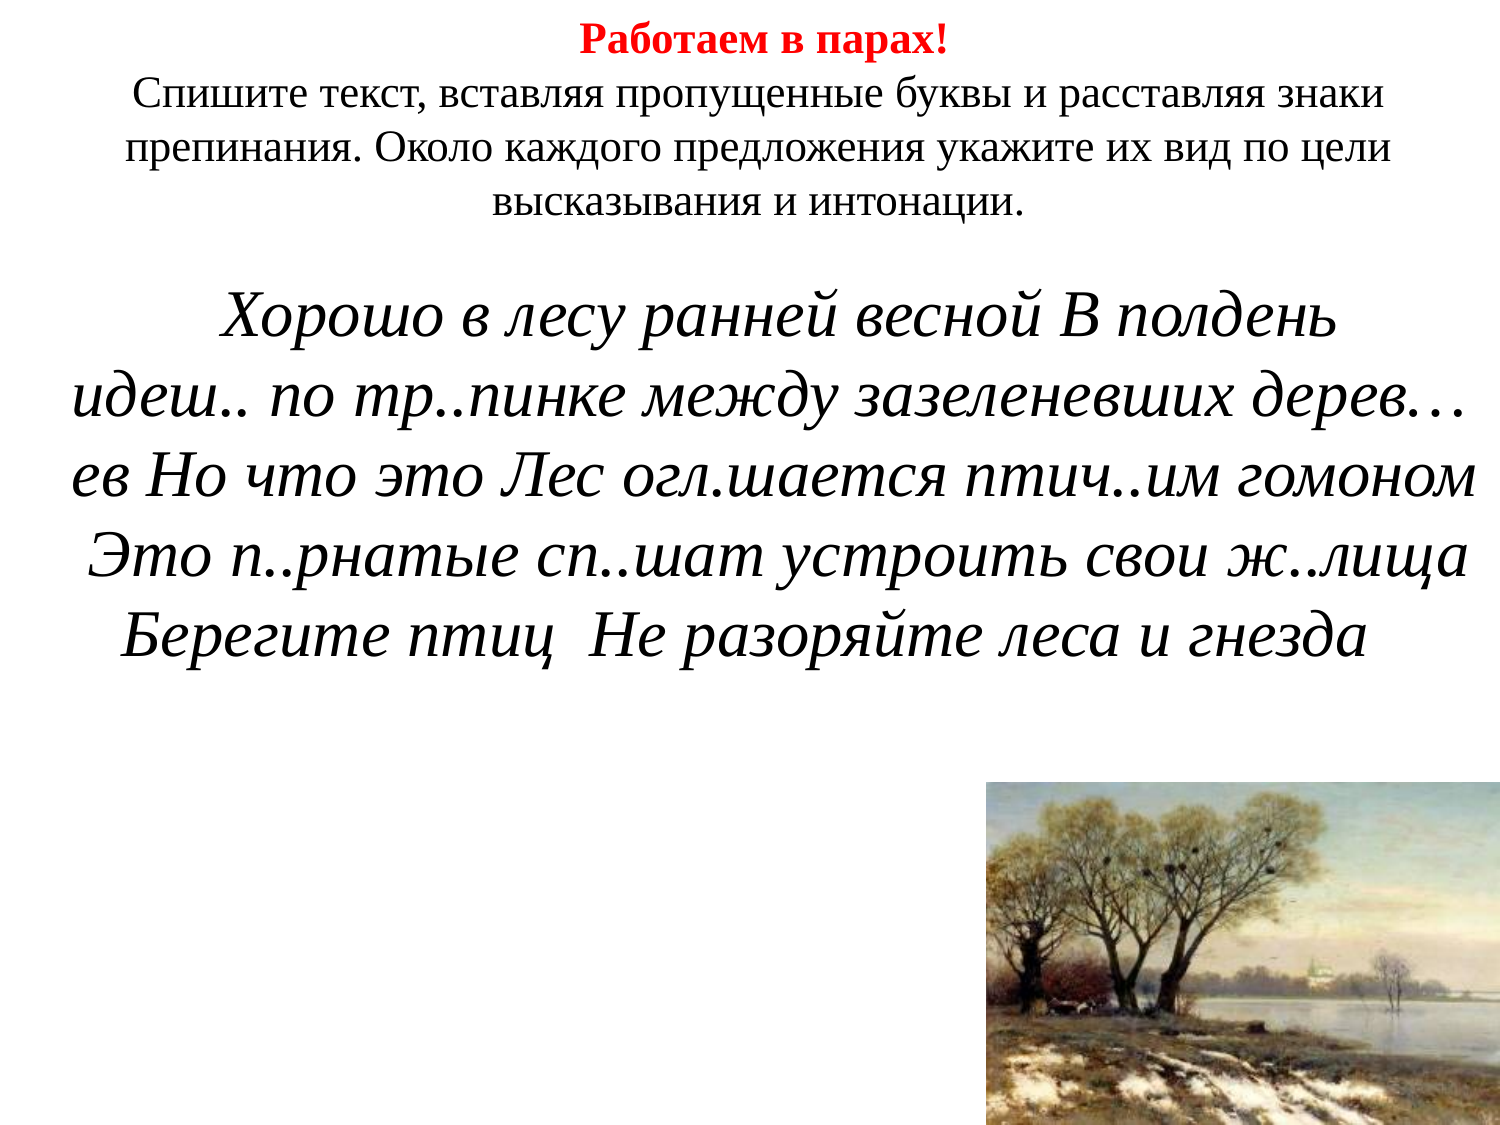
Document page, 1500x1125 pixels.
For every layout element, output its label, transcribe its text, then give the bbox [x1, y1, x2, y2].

list Хорошо в лесу ранней весной В полдень идеш.. по тр..пинке между зазеленевших дерев…ев Но что это Лес огл.шается птич..им гомоном Это п..рнатые сп..шат устроить свои ж..лища Берегите птиц Не разоряйте леса и гнезда [0, 262, 1500, 1005]
picture [985, 782, 1500, 1125]
title Работаем в парах! Спишите текст, вставляя пропущенные буквы и расставляя знаки препинания. Около каждого предложения укажите их вид по цели высказывания и интонации. [17, 0, 1500, 233]
